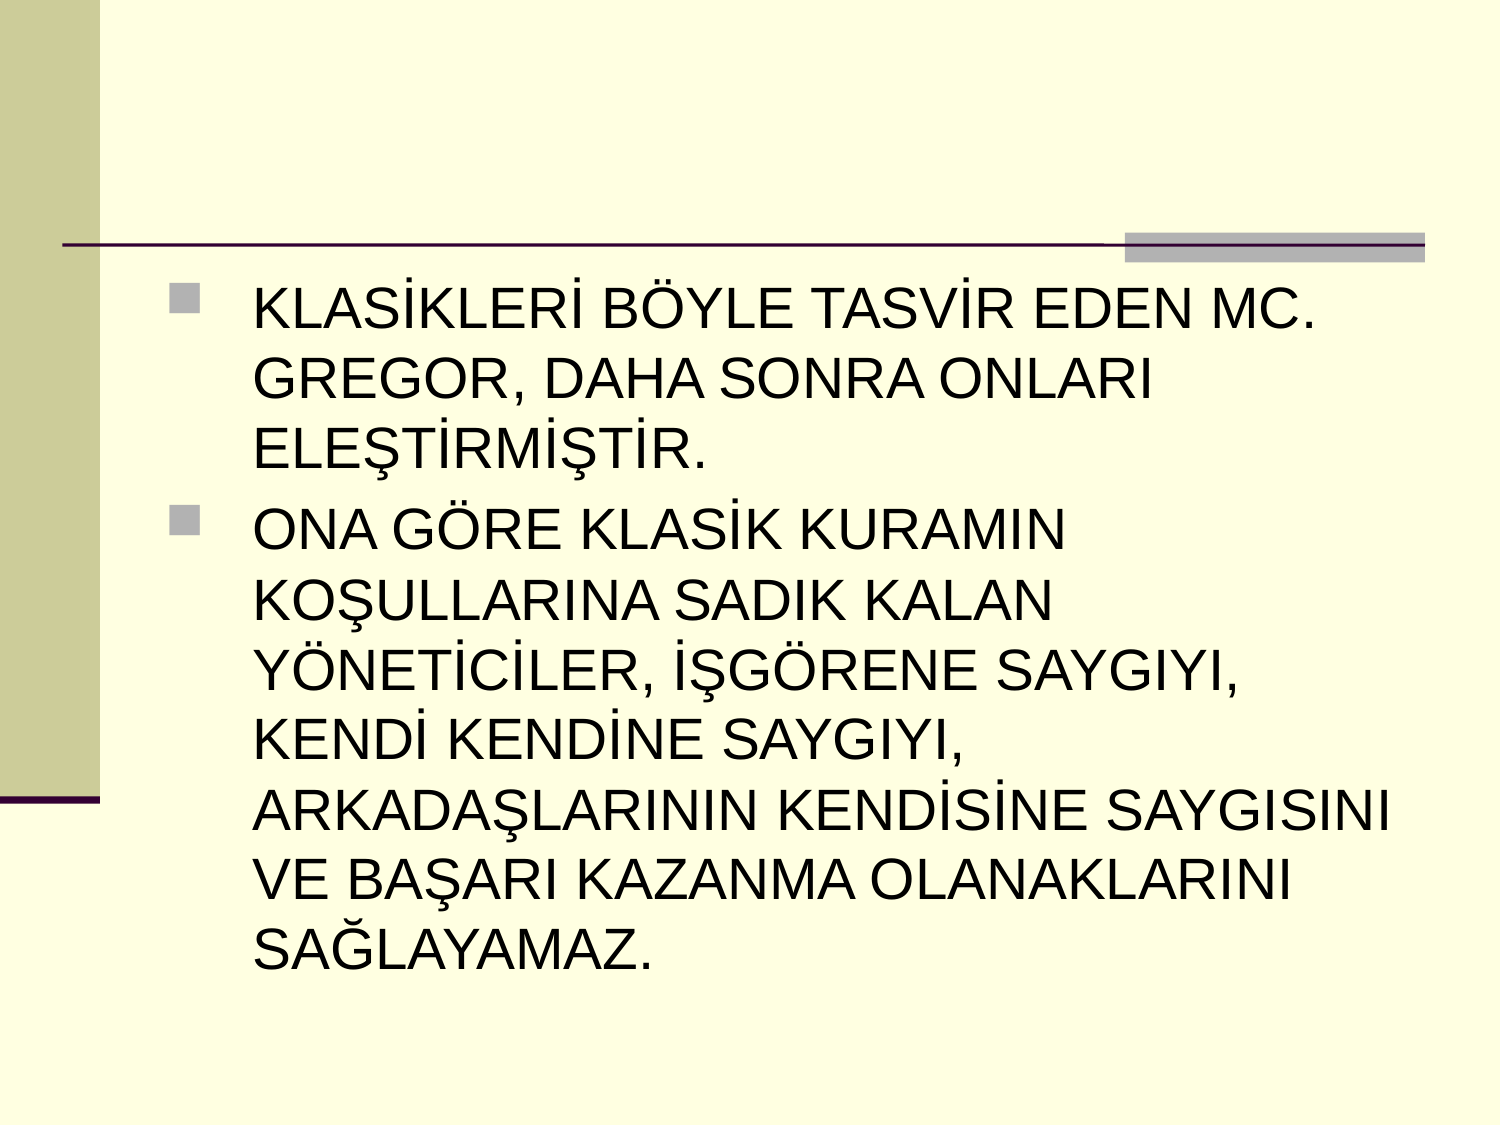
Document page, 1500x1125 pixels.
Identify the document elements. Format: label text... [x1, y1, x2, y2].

list KLASİKLERİ BÖYLE TASVİR EDEN MC. GREGOR, DAHA SONRA ONLARI ELEŞTİRMİŞTİR. ONA GÖRE KLASİK KURAMIN KOŞULLARINA SADIK KALAN YÖNETİCİLER, İŞGÖRENE SAYGIYI, KENDİ KENDİNE SAYGIYI, ARKADAŞLARININ KENDİSİNE SAYGISINI VE BAŞARI KAZANMA OLANAKLARINI SAĞLAYAMAZ. [149, 262, 1426, 1006]
